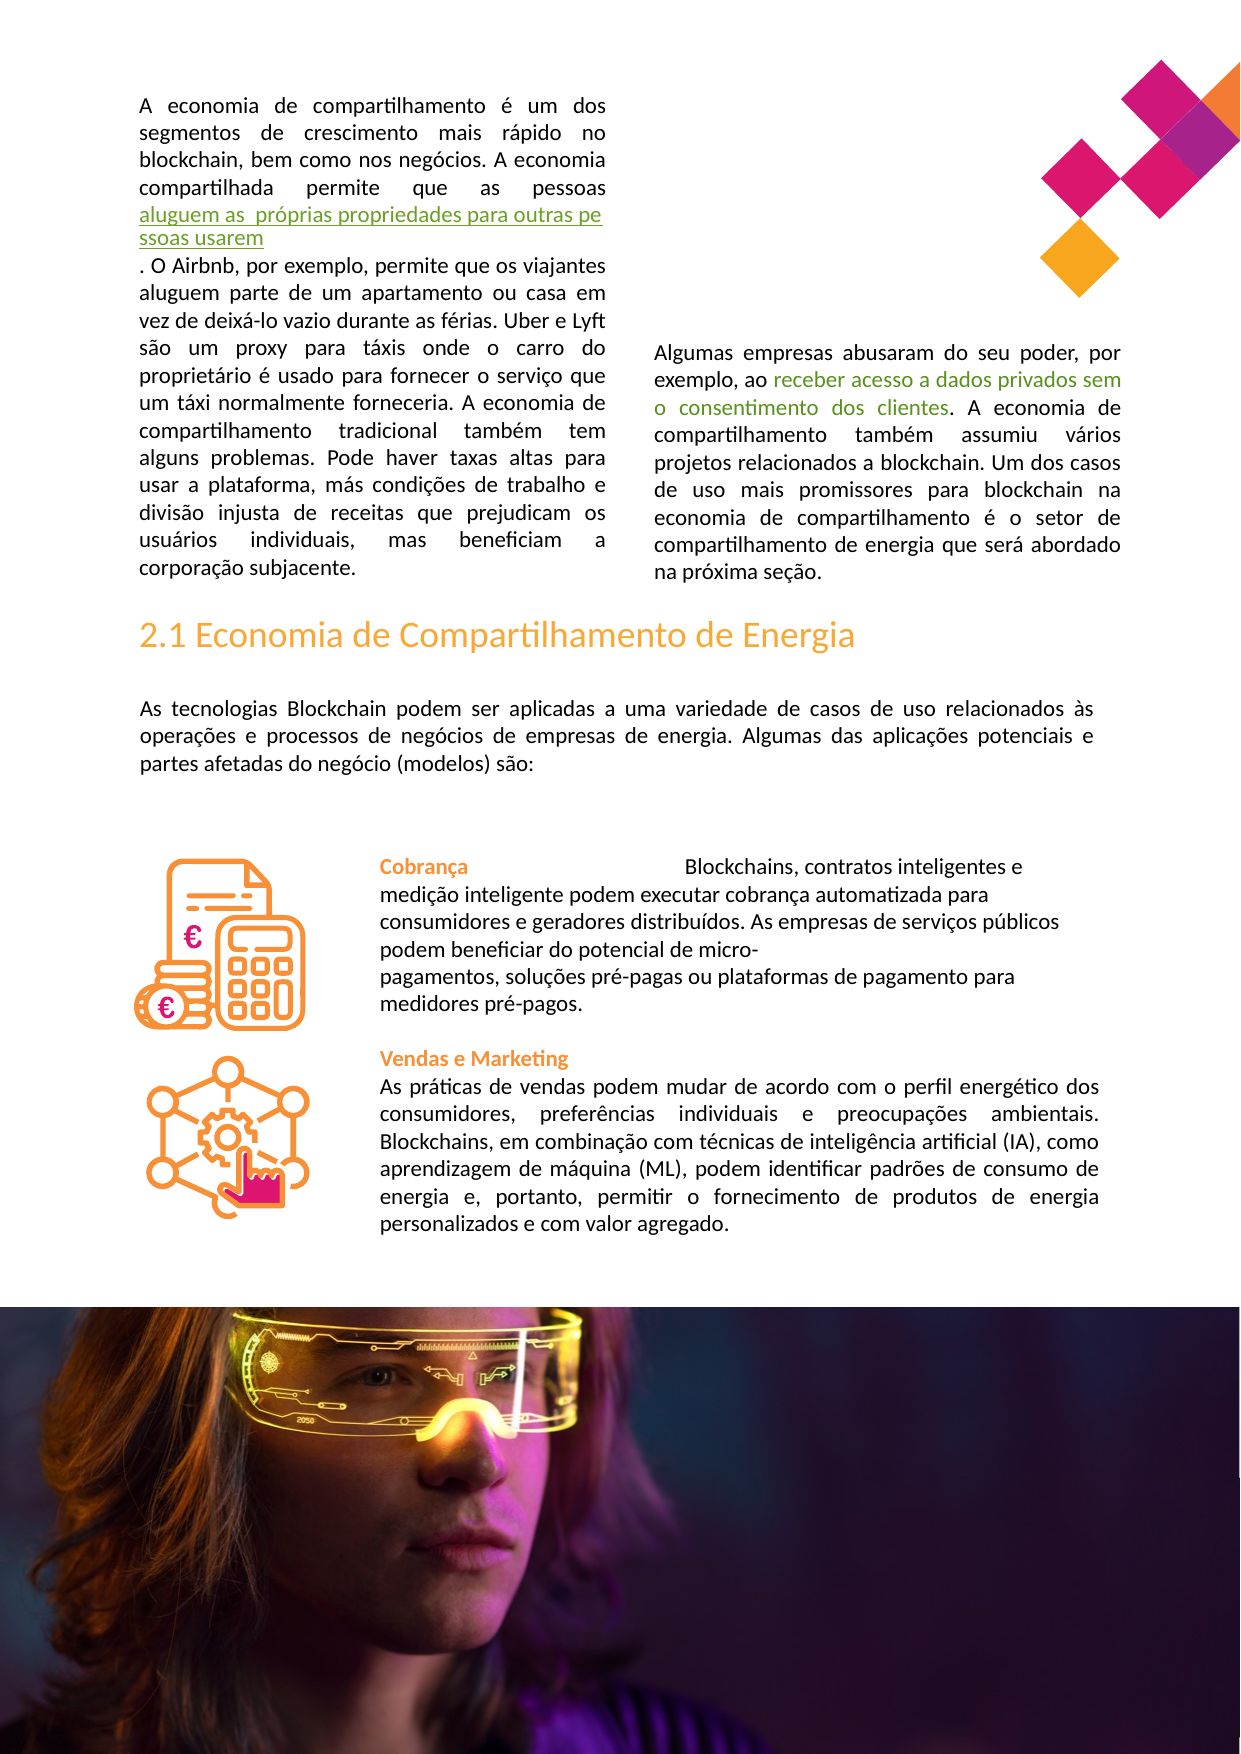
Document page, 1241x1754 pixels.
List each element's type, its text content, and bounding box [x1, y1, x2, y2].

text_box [146, 1055, 310, 1220]
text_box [133, 858, 306, 1031]
picture [0, 1307, 1241, 1754]
text_box Cobrança Blockchains, contratos inteligentes e medição inteligente podem executar cobrança automatizada para consumidores e geradores distribuídos. As empresas de serviços públicos podem beneficiar do potencial de micro- pagamentos, soluções pré-pagas ou plataformas de pagamento para medidores pré-pagos. Vendas e Marketing As práticas de vendas podem mudar de acordo com o perfil energético dos consumidores, preferências individuais e preocupações ambientais. Blockchains, em combinação com técnicas de inteligência artificial (IA), como aprendizagem de máquina (ML), podem identificar padrões de consumo de energia e, portanto, permitir o fornecimento de produtos de energia personalizados e com valor agregado. [364, 844, 1116, 1238]
text_box 2.1 Economia de Compartilhamento de Energia [124, 603, 898, 681]
text_box A economia de compartilhamento é um dos segmentos de crescimento mais rápido no blockchain, bem como nos negócios. A economia compartilhada permite que as pessoas aluguem as próprias propriedades para outras pessoas usarem. O Airbnb, por exemplo, permite que os viajantes aluguem parte de um apartamento ou casa em vez de deixá-lo vazio durante as férias. Uber e Lyft são um proxy para táxis onde o carro do proprietário é usado para fornecer o serviço que um táxi normalmente forneceria. A economia de compartilhamento tradicional também tem alguns problemas. Pode haver taxas altas para usar a plataforma, más condições de trabalho e divisão injusta de receitas que prejudicam os usuários individuais, mas beneficiam a corporação subjacente. Algumas empresas abusaram do seu poder, por exemplo, ao receber acesso a dados privados sem o consentimento dos clientes. A economia de compartilhamento também assumiu vários projetos relacionados a blockchain. Um dos casos de uso mais promissores para blockchain na economia de compartilhamento é o setor de compartilhamento de energia que será abordado na próxima seção. [124, 82, 1137, 579]
text_box As tecnologias Blockchain podem ser aplicadas a uma variedade de casos de uso relacionados às operações e processos de negócios de empresas de energia. Algumas das aplicações potenciais e partes afetadas do negócio (modelos) são: [124, 686, 1111, 796]
